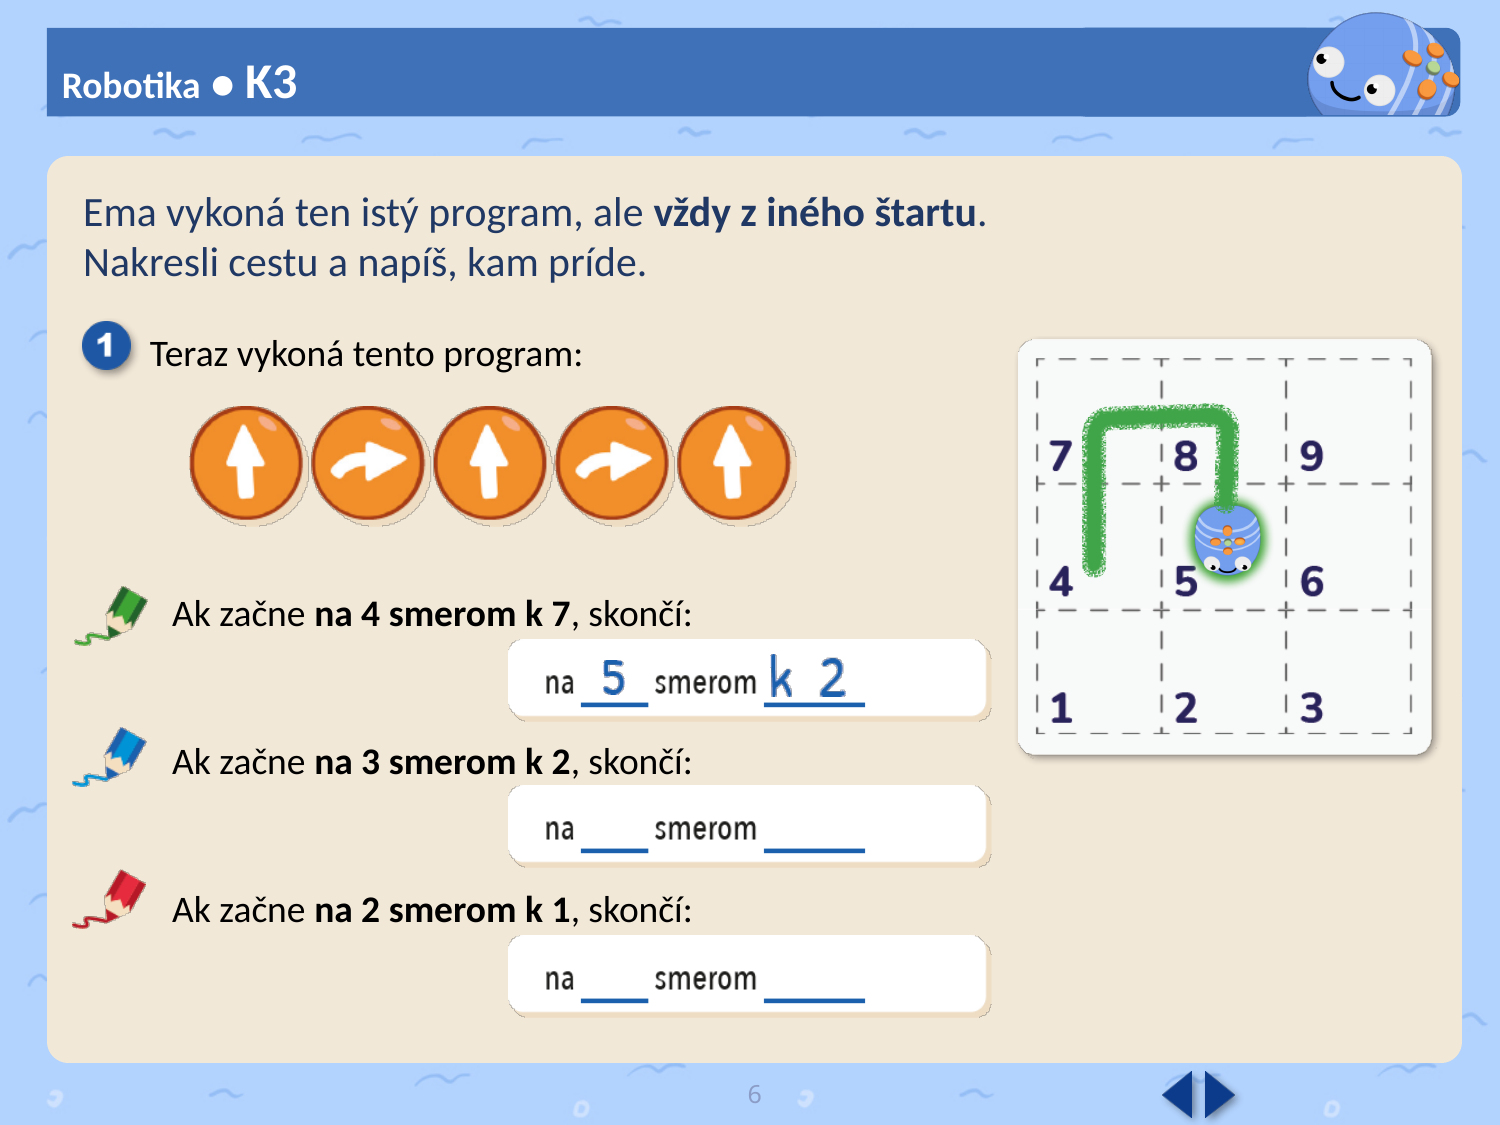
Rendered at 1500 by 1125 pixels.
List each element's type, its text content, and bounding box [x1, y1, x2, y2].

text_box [508, 639, 992, 722]
title Robotika ● K3 [46, 27, 1307, 117]
list Ema vykoná ten istý program, ale vždy z iného štartu. Nakresli cestu a napíš, kam príde. Teraz vykoná tento program: Ak začne na 4 smerom k 7, skončí: Ak začne na 3 smerom k 2, skončí: Ak začne na 2 smerom k 1, skončí: [47, 156, 1462, 1063]
slide_number 6 [718, 1065, 792, 1125]
picture [0, 0, 1500, 1125]
